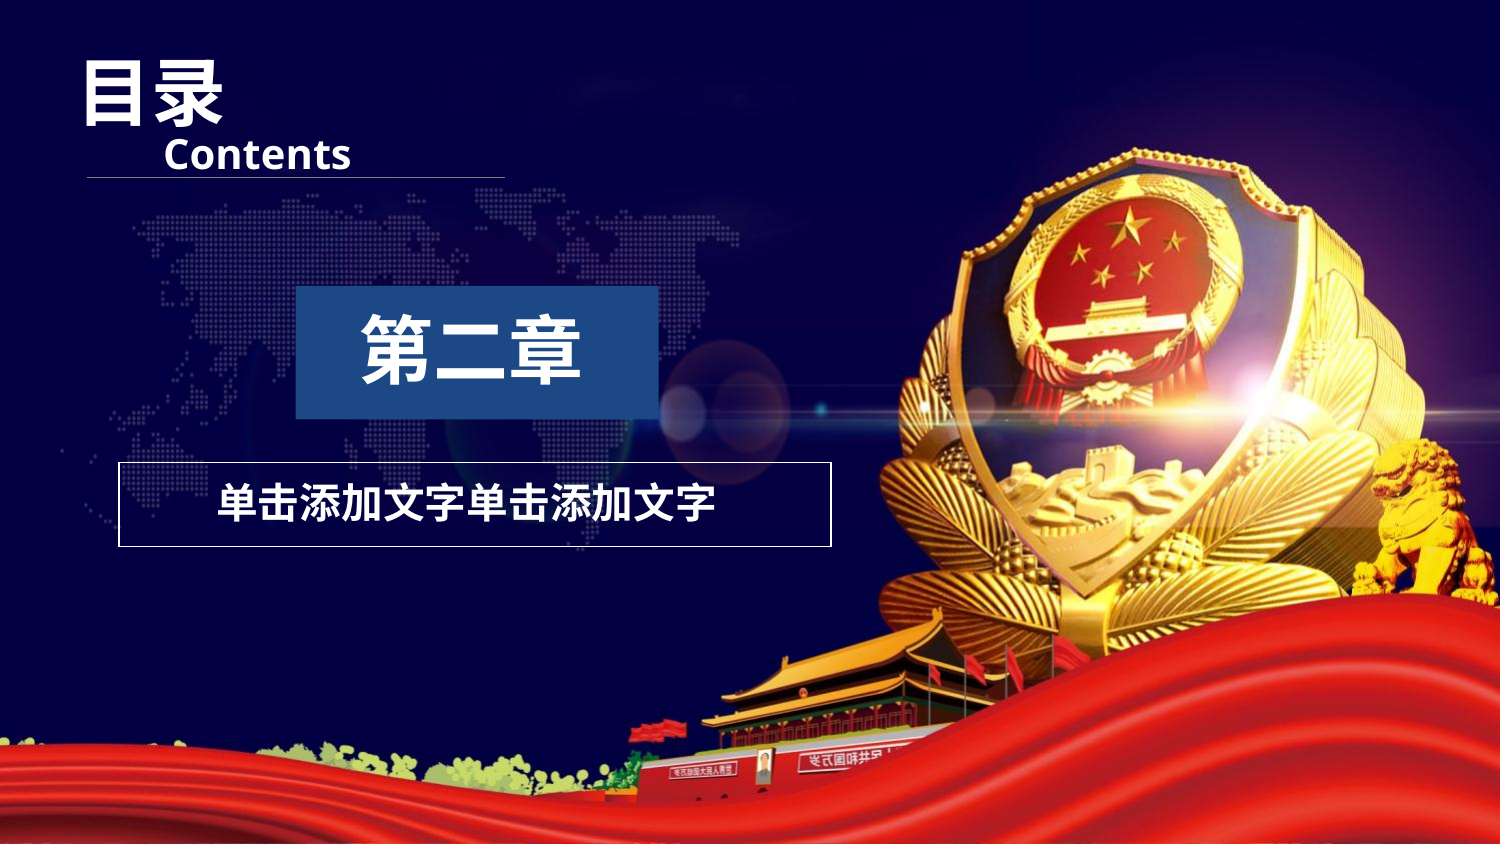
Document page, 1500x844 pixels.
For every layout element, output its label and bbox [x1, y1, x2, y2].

text_box [61, 37, 505, 186]
text_box [295, 285, 659, 420]
text_box [118, 462, 832, 547]
picture [0, 0, 1500, 844]
